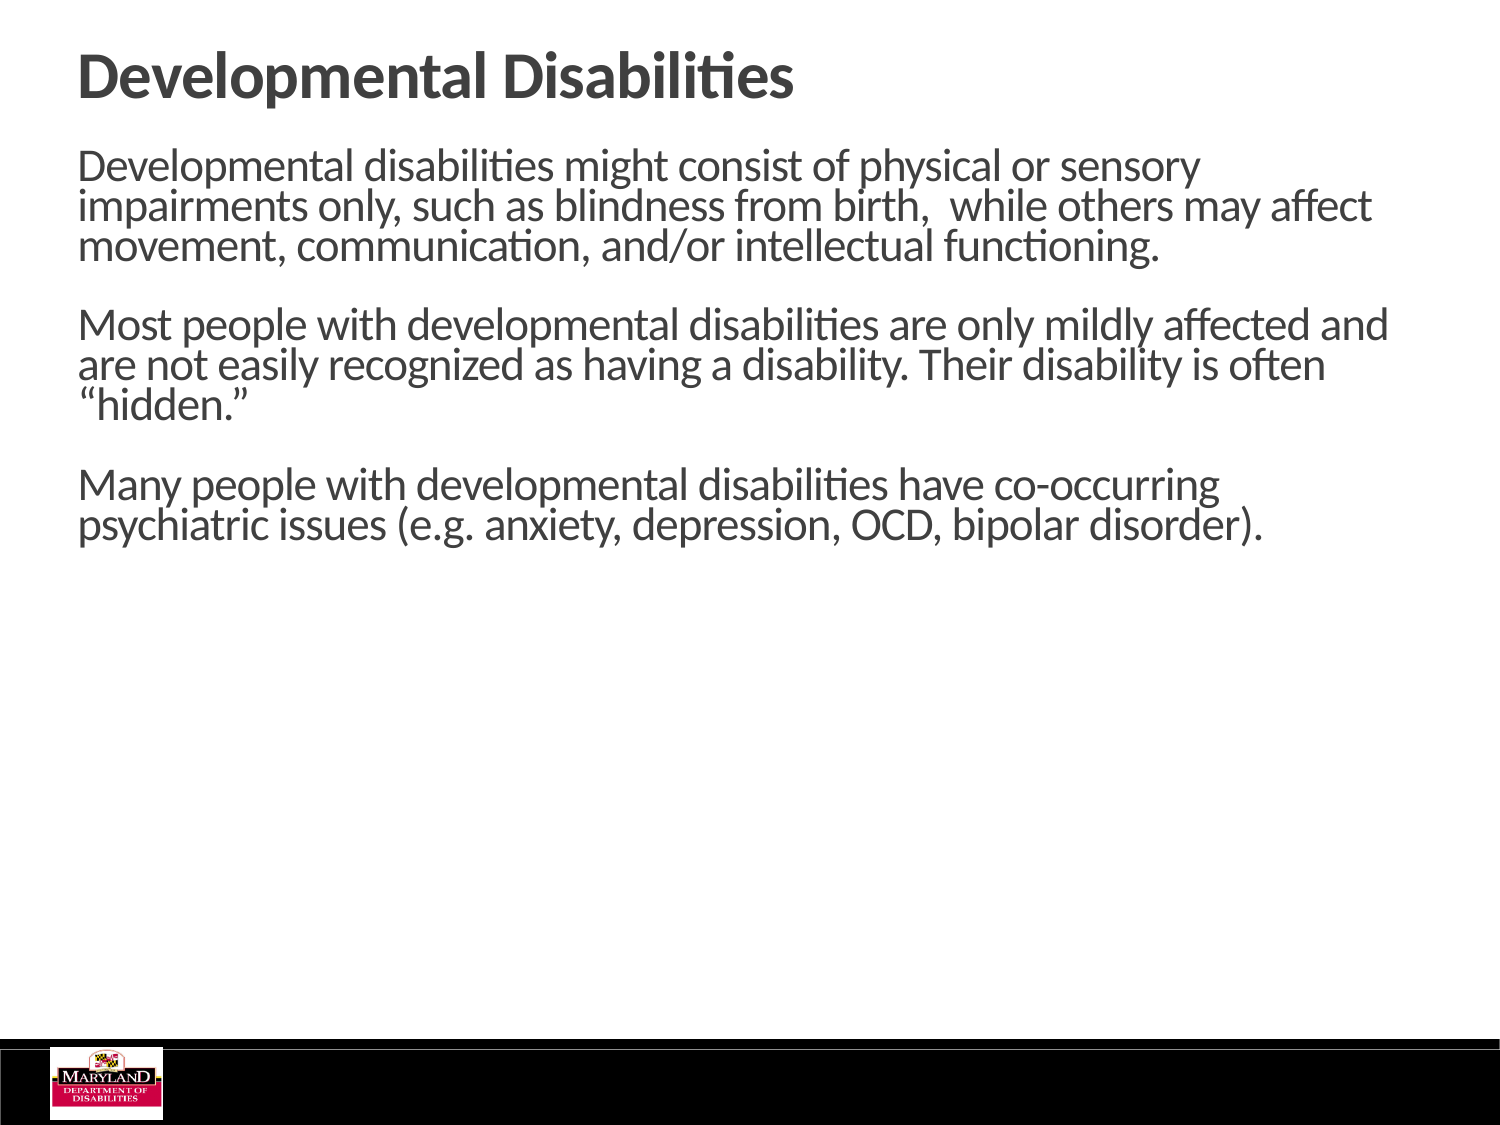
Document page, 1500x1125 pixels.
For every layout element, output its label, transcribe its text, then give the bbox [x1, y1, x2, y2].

title Developmental Disabilities Developmental disabilities might consist of physical or sensory impairments only, such as blindness from birth, while others may affect movement, communication, and/or intellectual functioning. Most people with developmental disabilities are only mildly affected and are not easily recognized as having a disability. Their disability is often “hidden.” Many people with developmental disabilities have co-occurring psychiatric issues (e.g. anxiety, depression, OCD, bipolar disorder). [62, 45, 1413, 950]
picture [50, 1047, 163, 1120]
